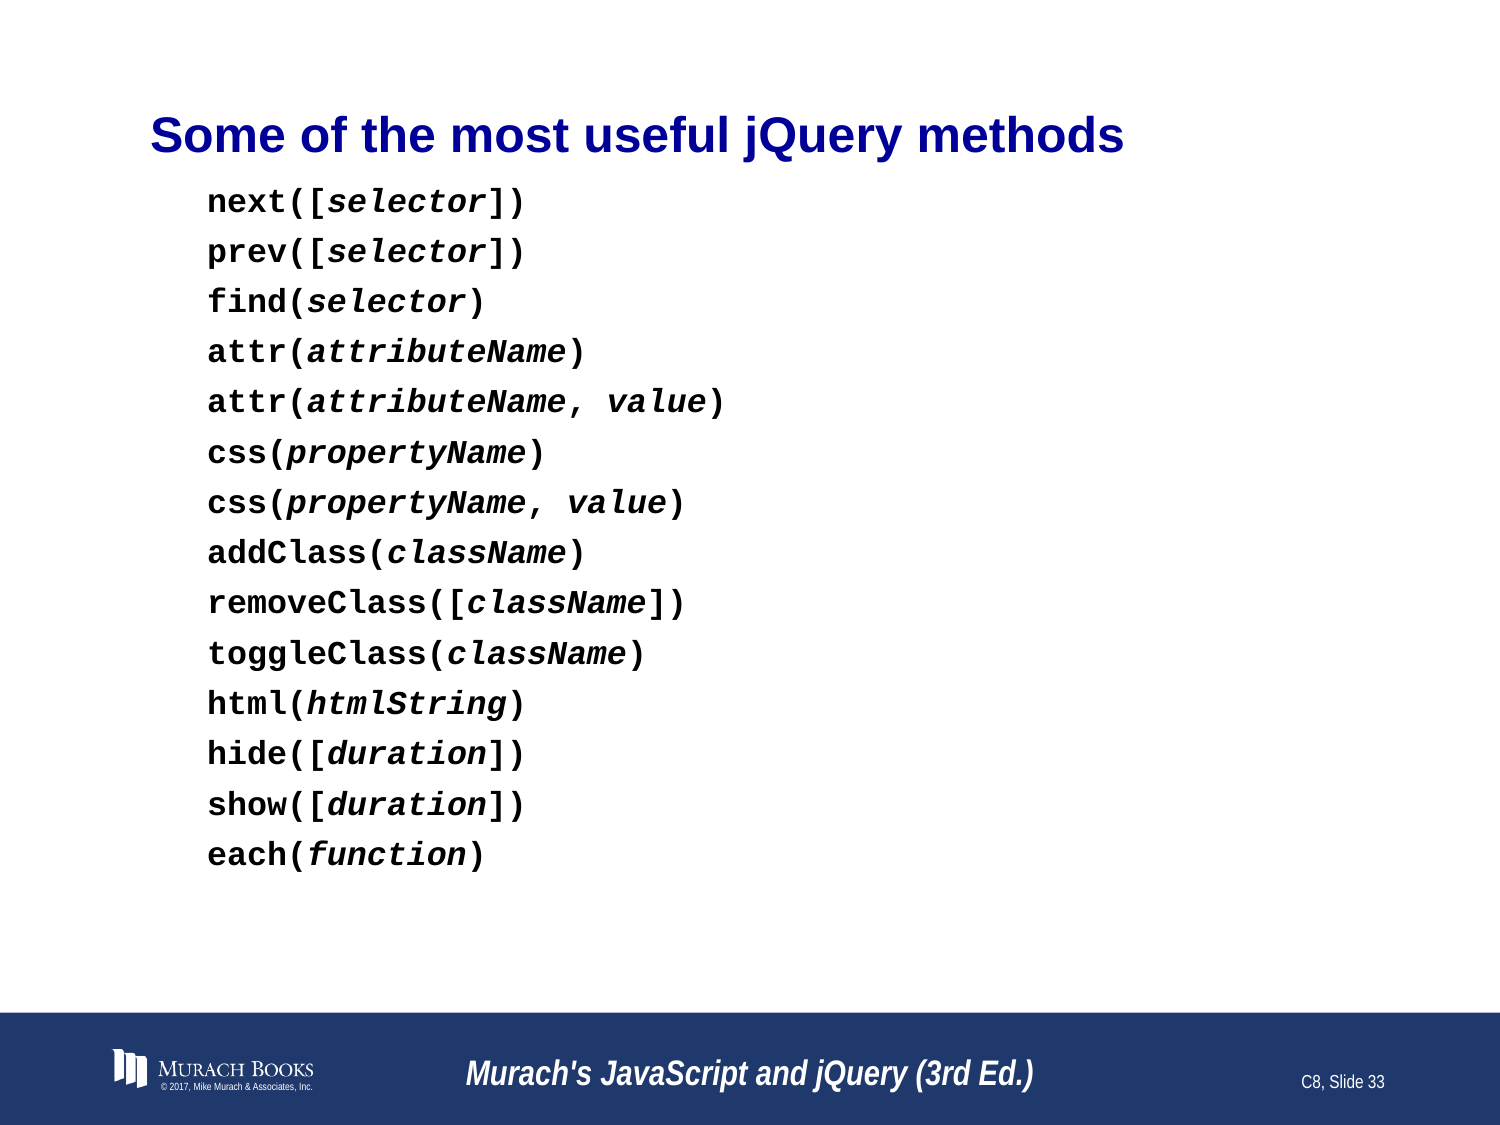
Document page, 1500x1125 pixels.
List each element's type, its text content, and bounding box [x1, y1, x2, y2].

footer © 2017, Mike Murach & Associates, Inc. [12, 1025, 463, 1100]
slide_number C8, Slide 33 [1087, 1025, 1400, 1100]
title Some of the most useful jQuery methods [150, 102, 1350, 164]
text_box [149, 183, 1350, 888]
slide_number Murach's JavaScript and jQuery (3rd Ed.) [463, 1025, 1050, 1100]
